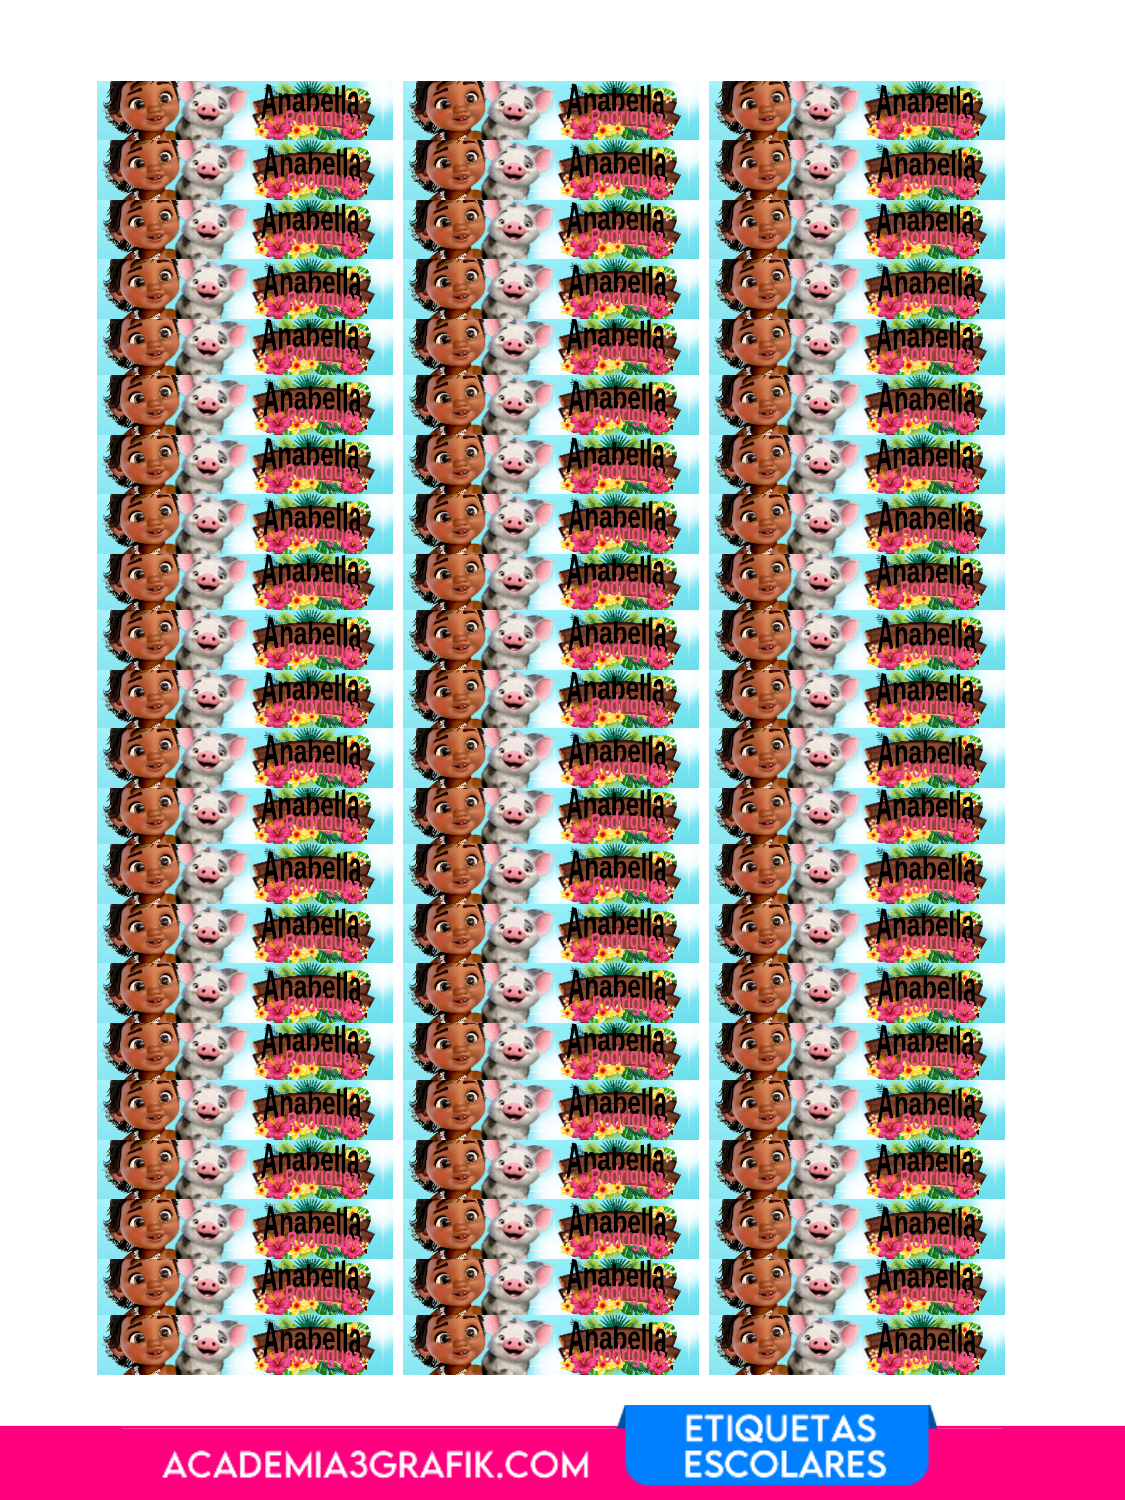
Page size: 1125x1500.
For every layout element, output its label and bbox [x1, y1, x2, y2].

picture [709, 81, 1005, 1375]
picture [403, 81, 699, 1375]
picture [97, 81, 393, 1375]
picture [122, 1405, 1003, 1500]
